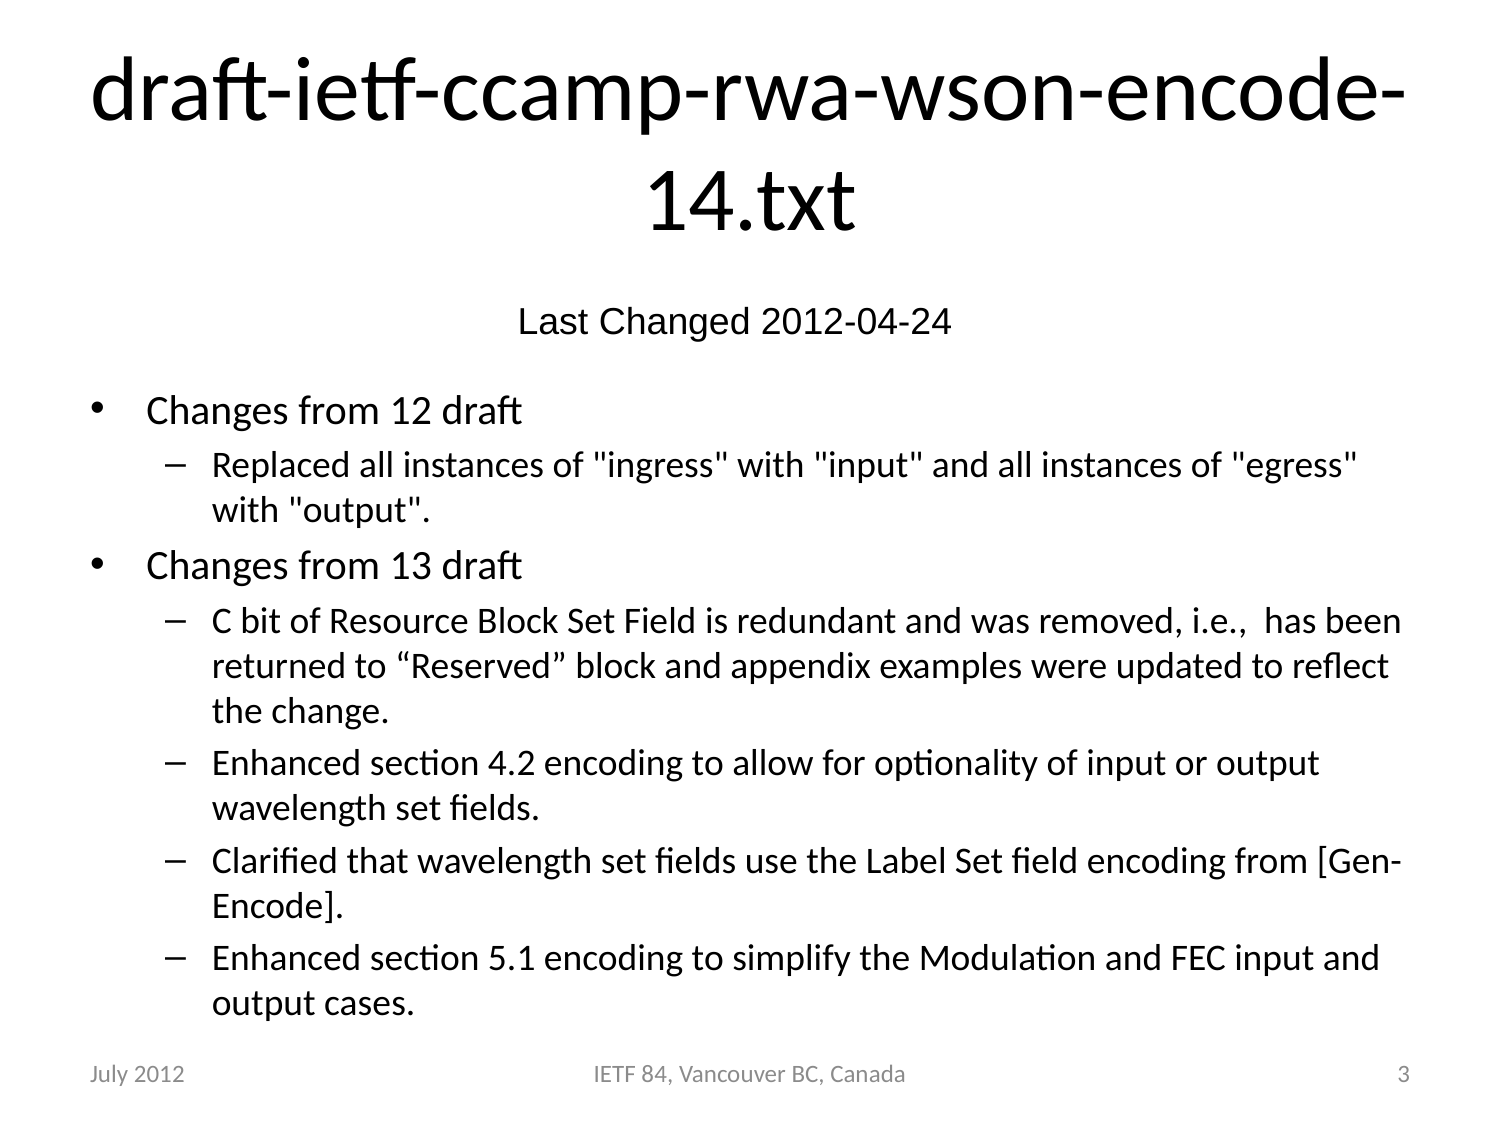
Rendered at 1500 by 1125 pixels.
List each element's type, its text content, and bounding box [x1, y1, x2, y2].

slide_number 3 [1074, 1042, 1425, 1103]
footer IETF 84, Vancouver BC, Canada [512, 1042, 988, 1103]
list Changes from 12 draft Replaced all instances of "ingress" with "input" and all instances of "egress" with "output". Changes from 13 draft C bit of Resource Block Set Field is redundant and was removed, i.e., has been returned to “Reserved” block and appendix examples were updated to reflect the change. Enhanced section 4.2 encoding to allow for optionality of input or output wavelength set fields. Clarified that wavelength set fields use the Label Set field encoding from [Gen-Encode]. Enhanced section 5.1 encoding to simplify the Modulation and FEC input and output cases. [74, 374, 1426, 1006]
title draft-ietf-ccamp-rwa-wson-encode-14.txt [74, 44, 1426, 233]
text_box Last Changed 2012-04-24 [502, 289, 978, 350]
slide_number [75, 1042, 425, 1103]
